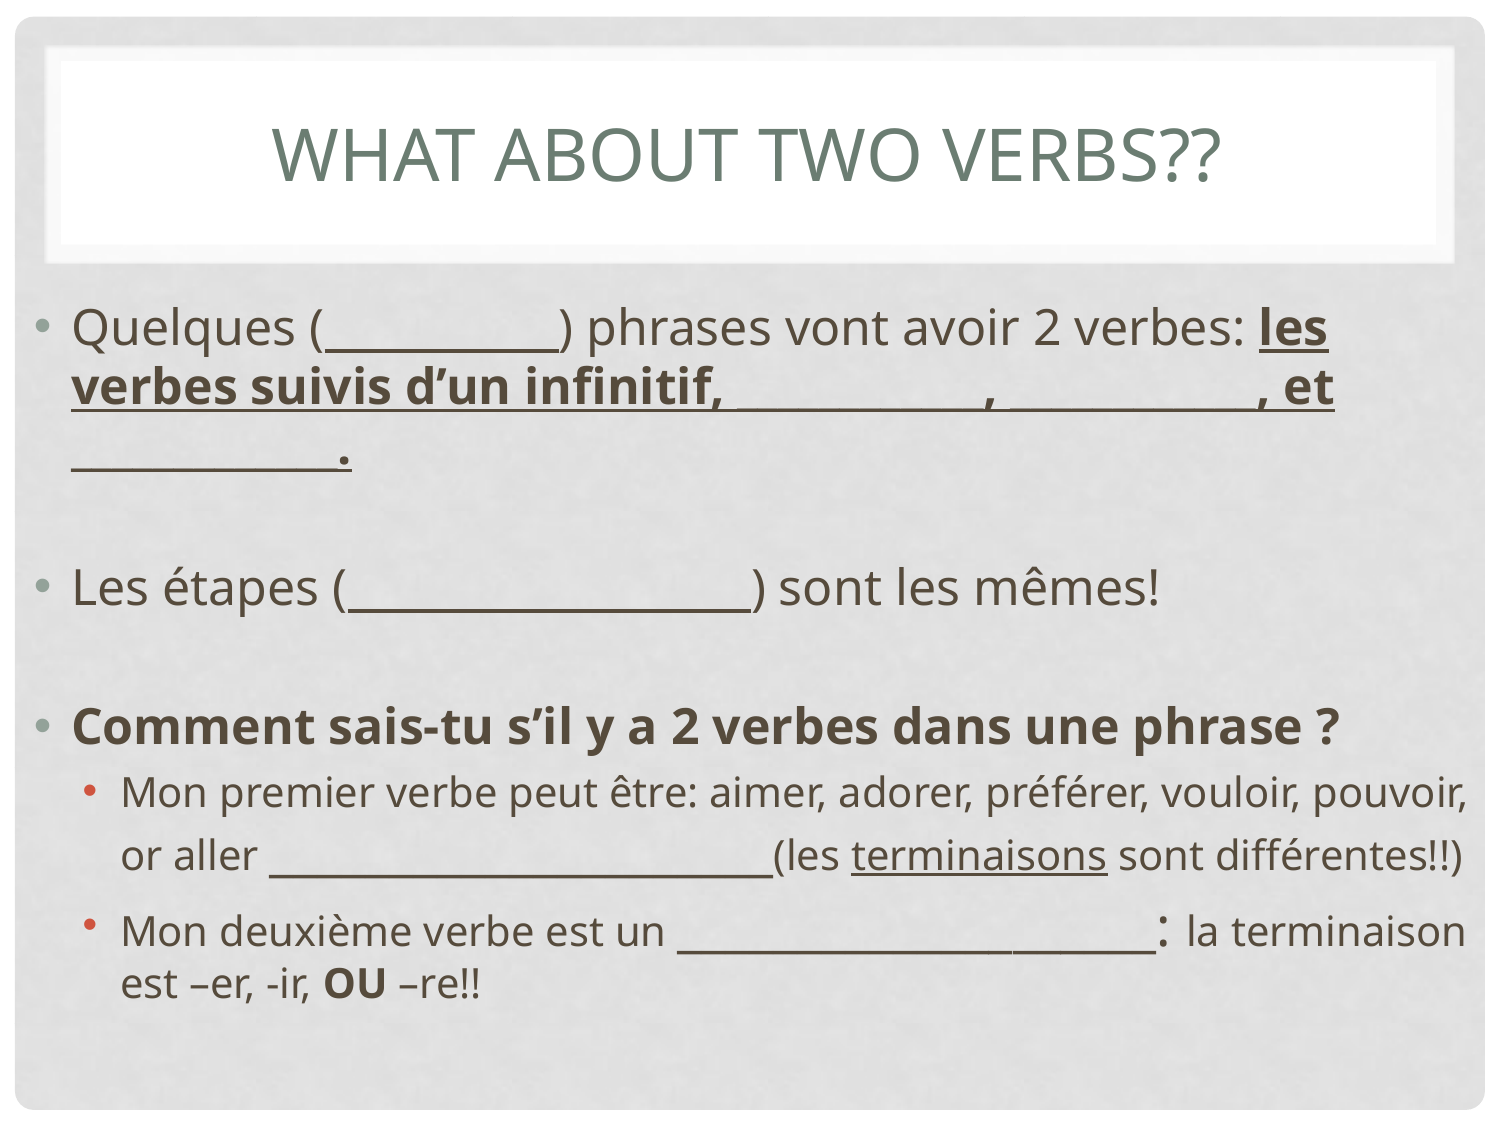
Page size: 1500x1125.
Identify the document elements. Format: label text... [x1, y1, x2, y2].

list Quelques ( ) phrases vont avoir 2 verbes: les verbes suivis d’un infinitif, ____________, ____________, et _____________. Les étapes ( ) sont les mêmes! Comment sais-tu s’il y a 2 verbes dans une phrase ? Mon premier verbe peut être: aimer, adorer, préférer, vouloir, pouvoir, or aller _____________________(les terminaisons sont différentes!!) Mon deuxième verbe est un ____________________: la terminaison est –er, -ir, OU –re!! [0, 287, 1500, 1089]
title What about two verbs?? [69, 66, 1425, 238]
